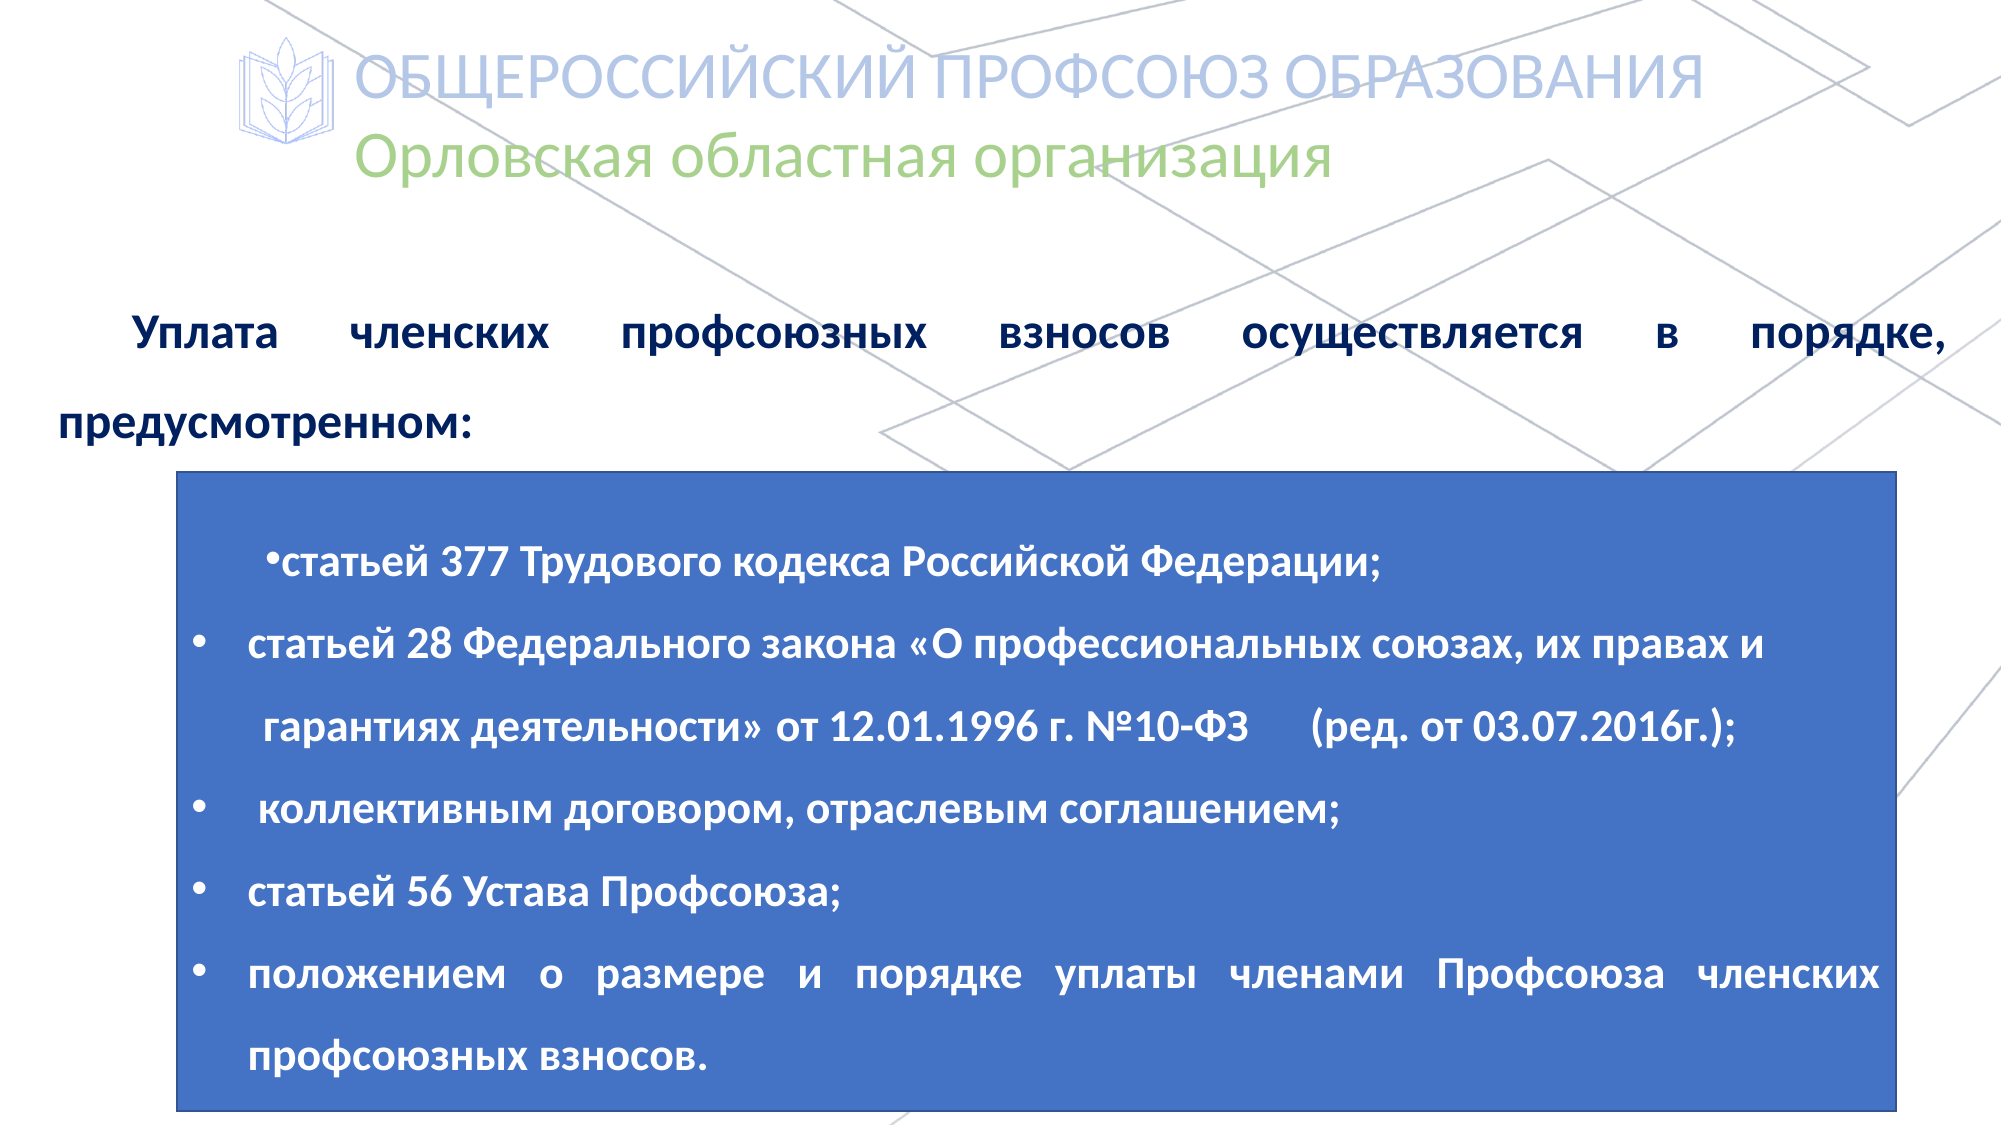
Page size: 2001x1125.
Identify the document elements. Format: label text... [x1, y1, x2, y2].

text_box ОБЩЕРОССИЙСКИЙ ПРОФСОЮЗ ОБРАЗОВАНИЯ Орловская областная организация [354, 23, 1903, 190]
picture [220, 24, 355, 159]
text_box статьей 377 Трудового кодекса Российской Федерации; статьей 28 Федерального закона «О профессиональных союзах, их правах и гарантиях деятельности» от 12.01.1996 г. №10-ФЗ (ред. от 03.07.2016г.); коллективным договором, отраслевым соглашением; статьей 56 Устава Профсоюза; положением о размере и порядке уплаты членами Профсоюза членских профсоюзных взносов. [176, 501, 1897, 1112]
text_box Уплата членских профсоюзных взносов осуществляется в порядке, предусмотренном: [43, 261, 1963, 501]
